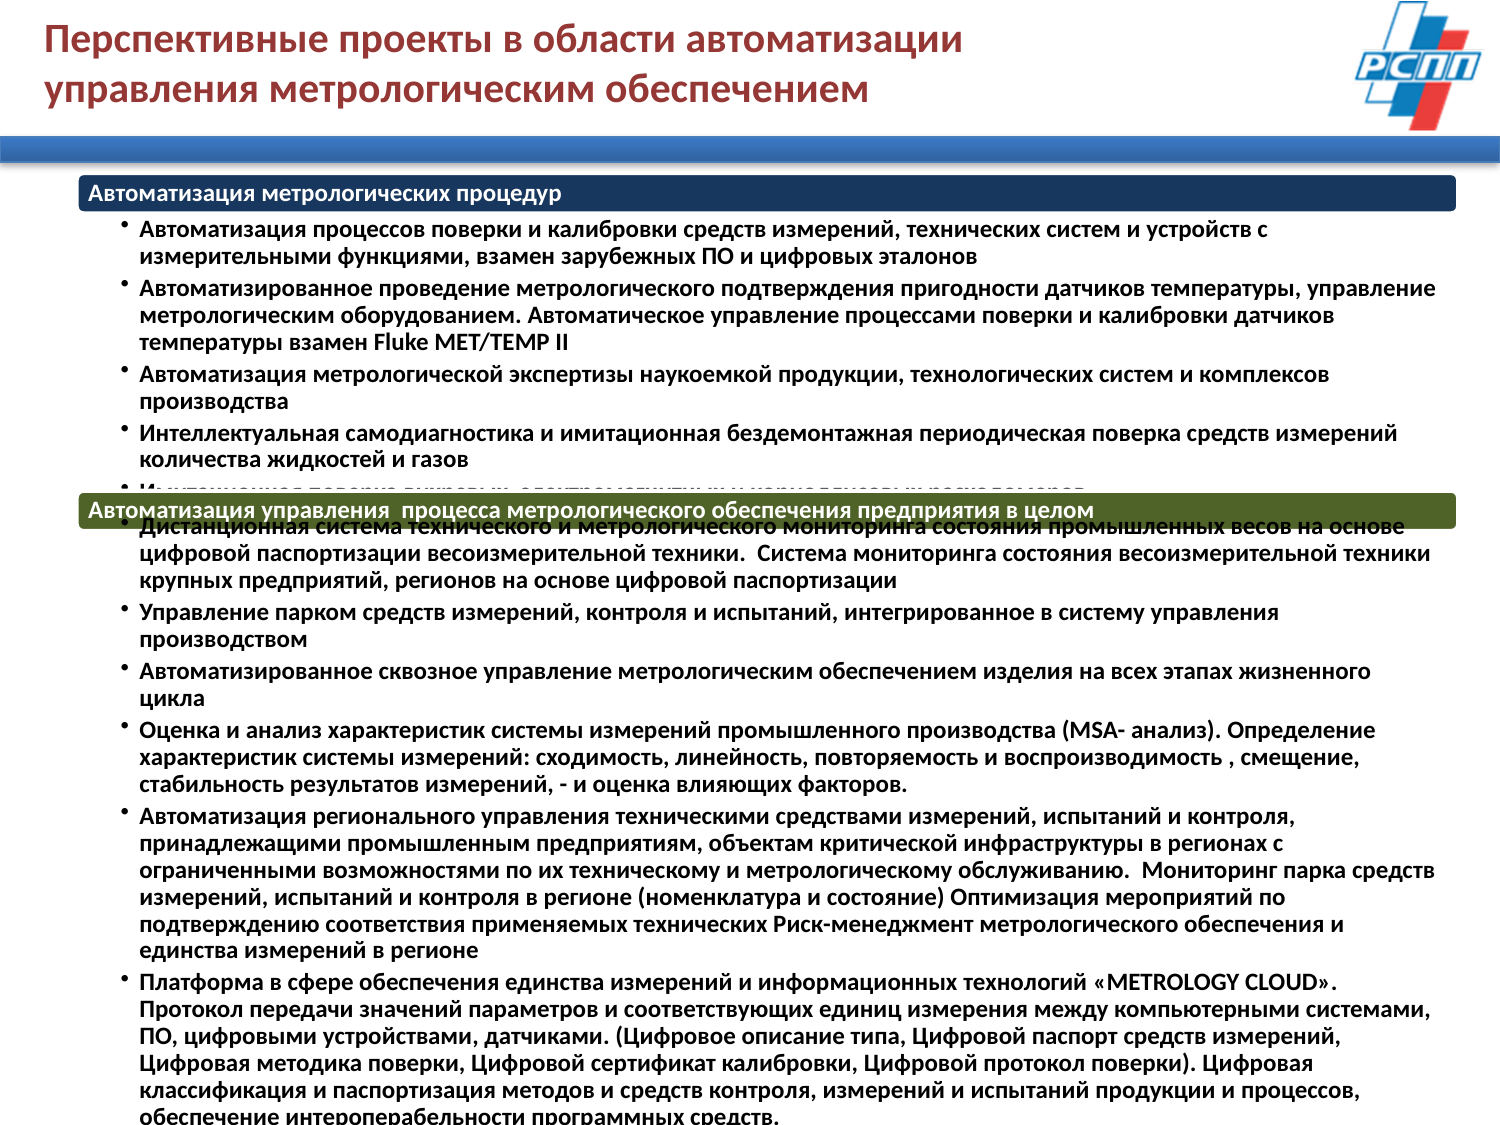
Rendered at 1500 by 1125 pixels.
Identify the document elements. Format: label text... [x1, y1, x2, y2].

text_box Перспективные проекты в области автоматизации управления метрологическим обеспечением [29, 3, 1057, 119]
picture [1352, 1, 1486, 133]
text_box [0, 136, 1500, 163]
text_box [76, 172, 1459, 1094]
